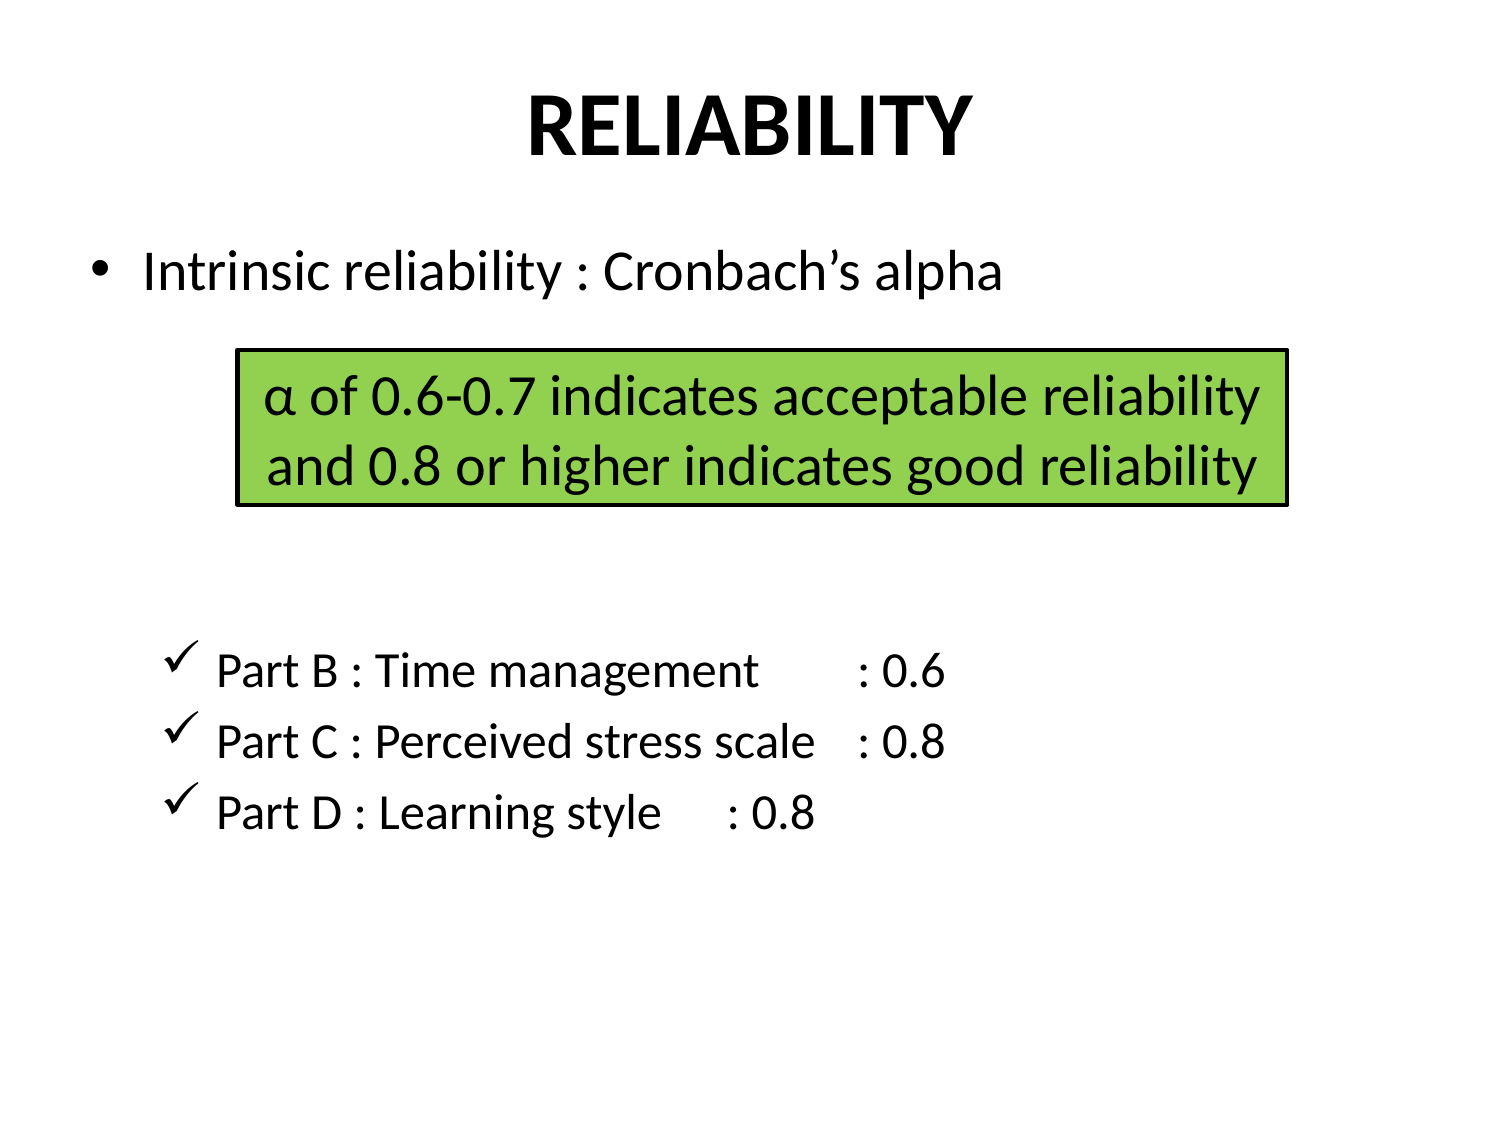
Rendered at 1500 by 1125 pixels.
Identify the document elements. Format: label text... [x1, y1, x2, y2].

text_box α of 0.6-0.7 indicates acceptable reliability and 0.8 or higher indicates good reliability [235, 348, 1289, 507]
title RELIABILITY [75, 24, 1425, 213]
list Intrinsic reliability : Cronbach’s alpha Part B : Time management : 0.6 Part C : Perceived stress scale : 0.8 Part D : Learning style : 0.8 [75, 224, 1450, 1100]
